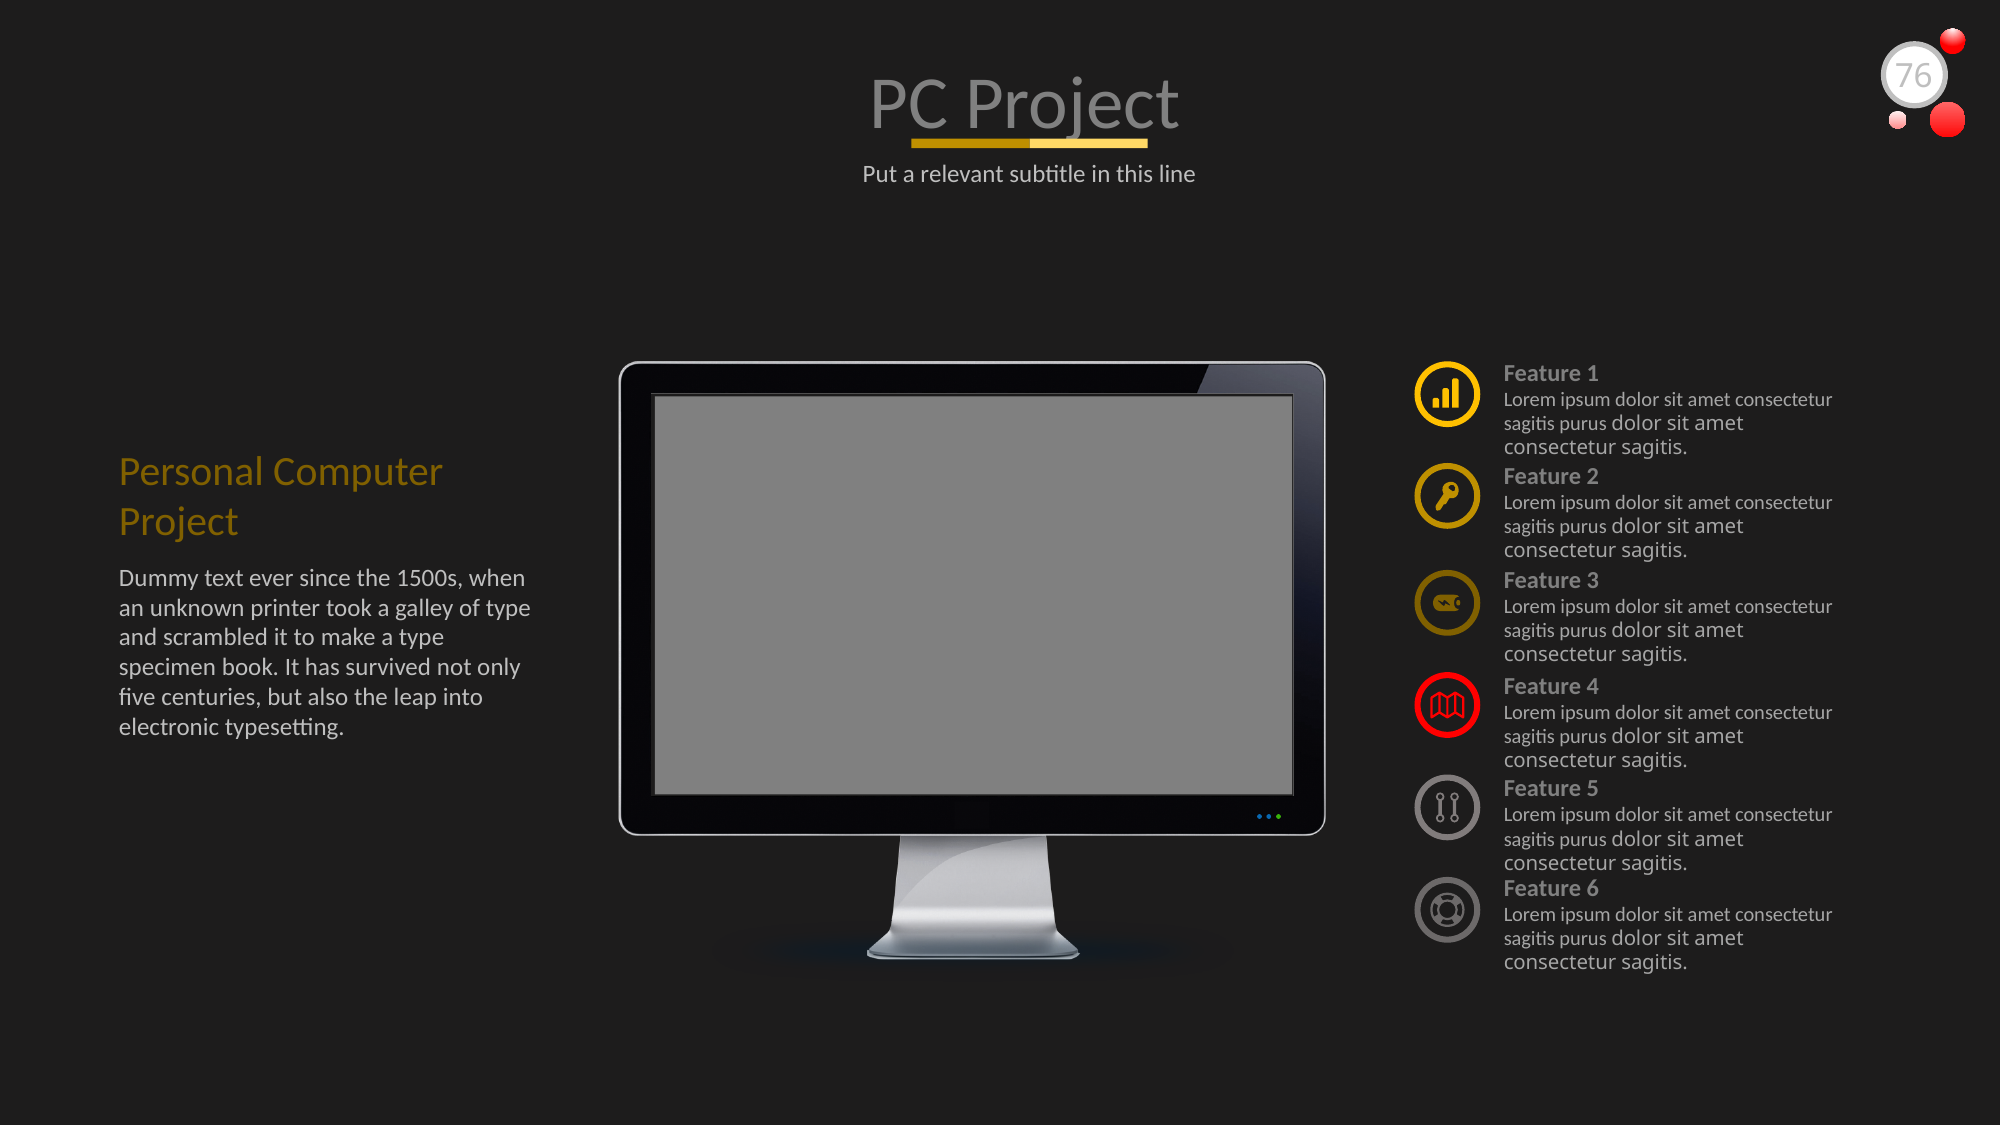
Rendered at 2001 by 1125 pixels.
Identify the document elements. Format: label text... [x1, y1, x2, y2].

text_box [1876, 28, 1966, 138]
text_box Feature 6 Lorem ipsum dolor sit amet consectetur sagitis purus dolor sit amet consectetur sagitis. [1488, 863, 1859, 982]
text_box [1414, 774, 1481, 841]
text_box Feature 4 Lorem ipsum dolor sit amet consectetur sagitis purus dolor sit amet consectetur sagitis. [1488, 661, 1859, 764]
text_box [1414, 876, 1481, 943]
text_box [1414, 361, 1481, 428]
text_box Put a relevant subtitle in this line [792, 142, 1267, 202]
text_box Personal Computer Project Dummy text ever since the 1500s, when an unknown printer took a galley of type and scrambled it to make a type specimen book. It has survived not only five centuries, but also the leap into electronic typesetting. [104, 435, 553, 828]
text_box PC Project [597, 1, 1454, 152]
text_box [1414, 569, 1481, 636]
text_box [911, 138, 1148, 149]
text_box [1414, 672, 1481, 738]
text_box Feature 2 Lorem ipsum dolor sit amet consectetur sagitis purus dolor sit amet consectetur sagitis. [1488, 451, 1859, 555]
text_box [1414, 462, 1481, 529]
text_box Feature 5 Lorem ipsum dolor sit amet consectetur sagitis purus dolor sit amet consectetur sagitis. [1488, 764, 1859, 863]
picture [592, 361, 1352, 982]
text_box Feature 3 Lorem ipsum dolor sit amet consectetur sagitis purus dolor sit amet consectetur sagitis. [1488, 555, 1859, 661]
text_box Feature 1 Lorem ipsum dolor sit amet consectetur sagitis purus dolor sit amet consectetur sagitis. [1488, 348, 1859, 451]
